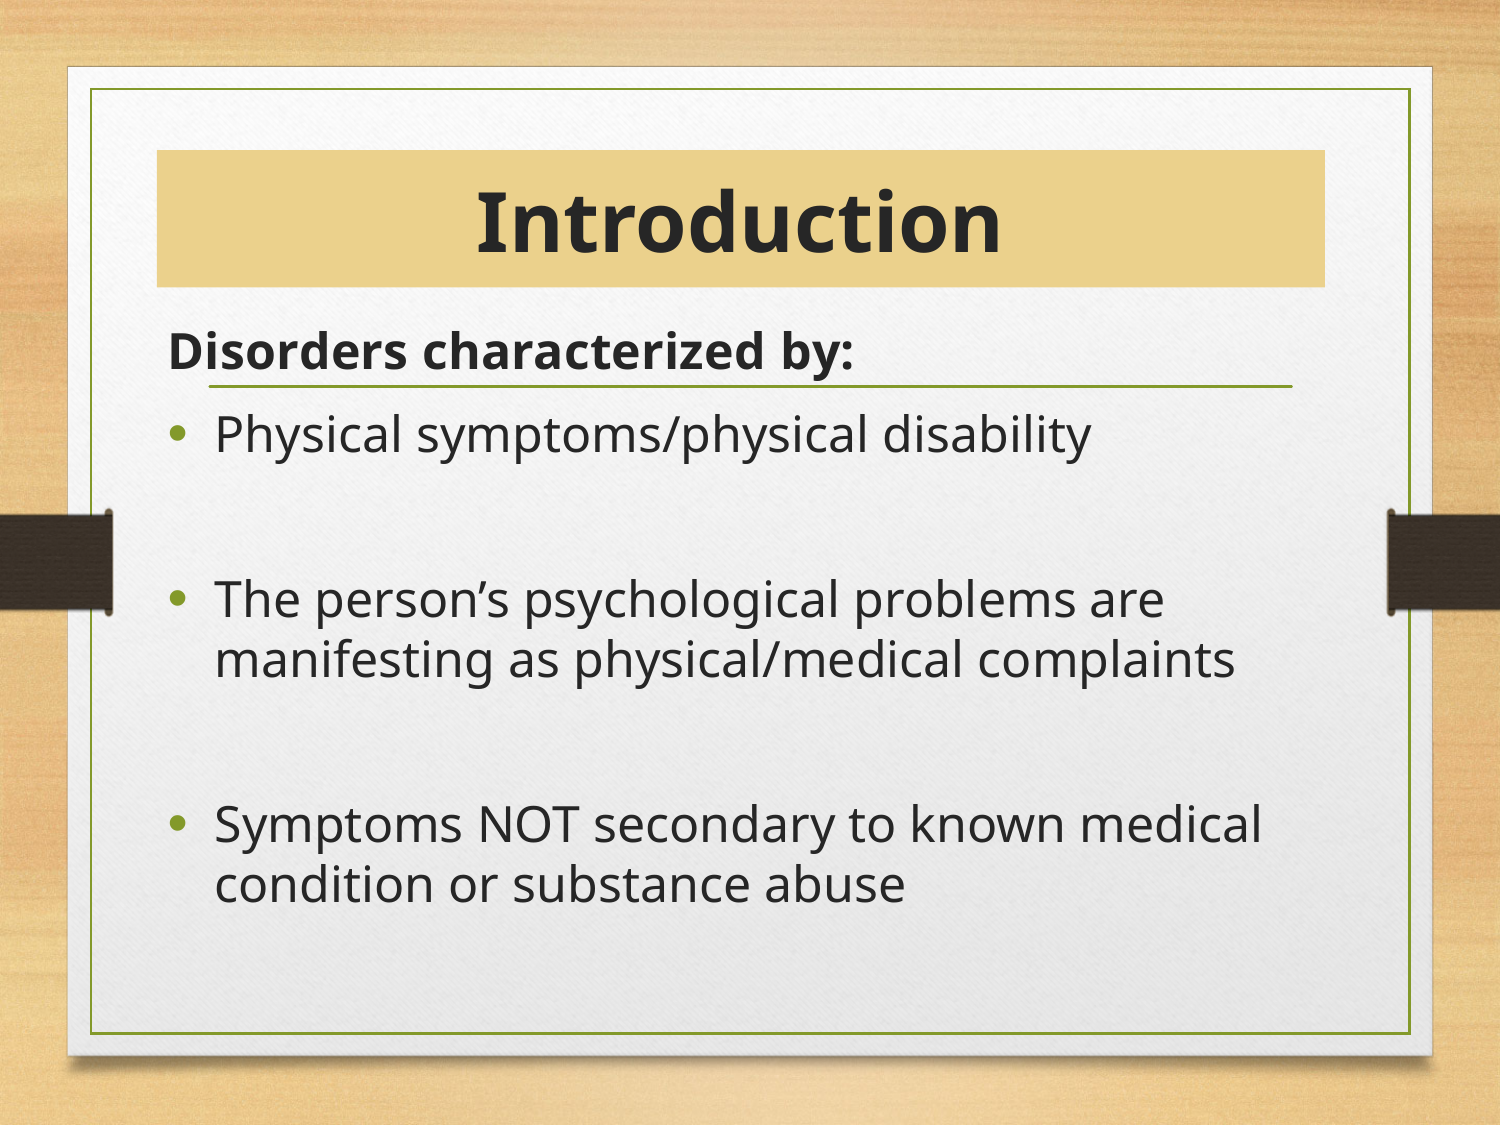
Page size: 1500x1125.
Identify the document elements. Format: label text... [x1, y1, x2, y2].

title Introduction [156, 150, 1325, 288]
picture [0, 0, 1500, 1125]
list Disorders characterized by: Physical symptoms/physical disability The person’s psychological problems are manifesting as physical/medical complaints Symptoms NOT secondary to known medical condition or substance abuse [152, 312, 1403, 1038]
